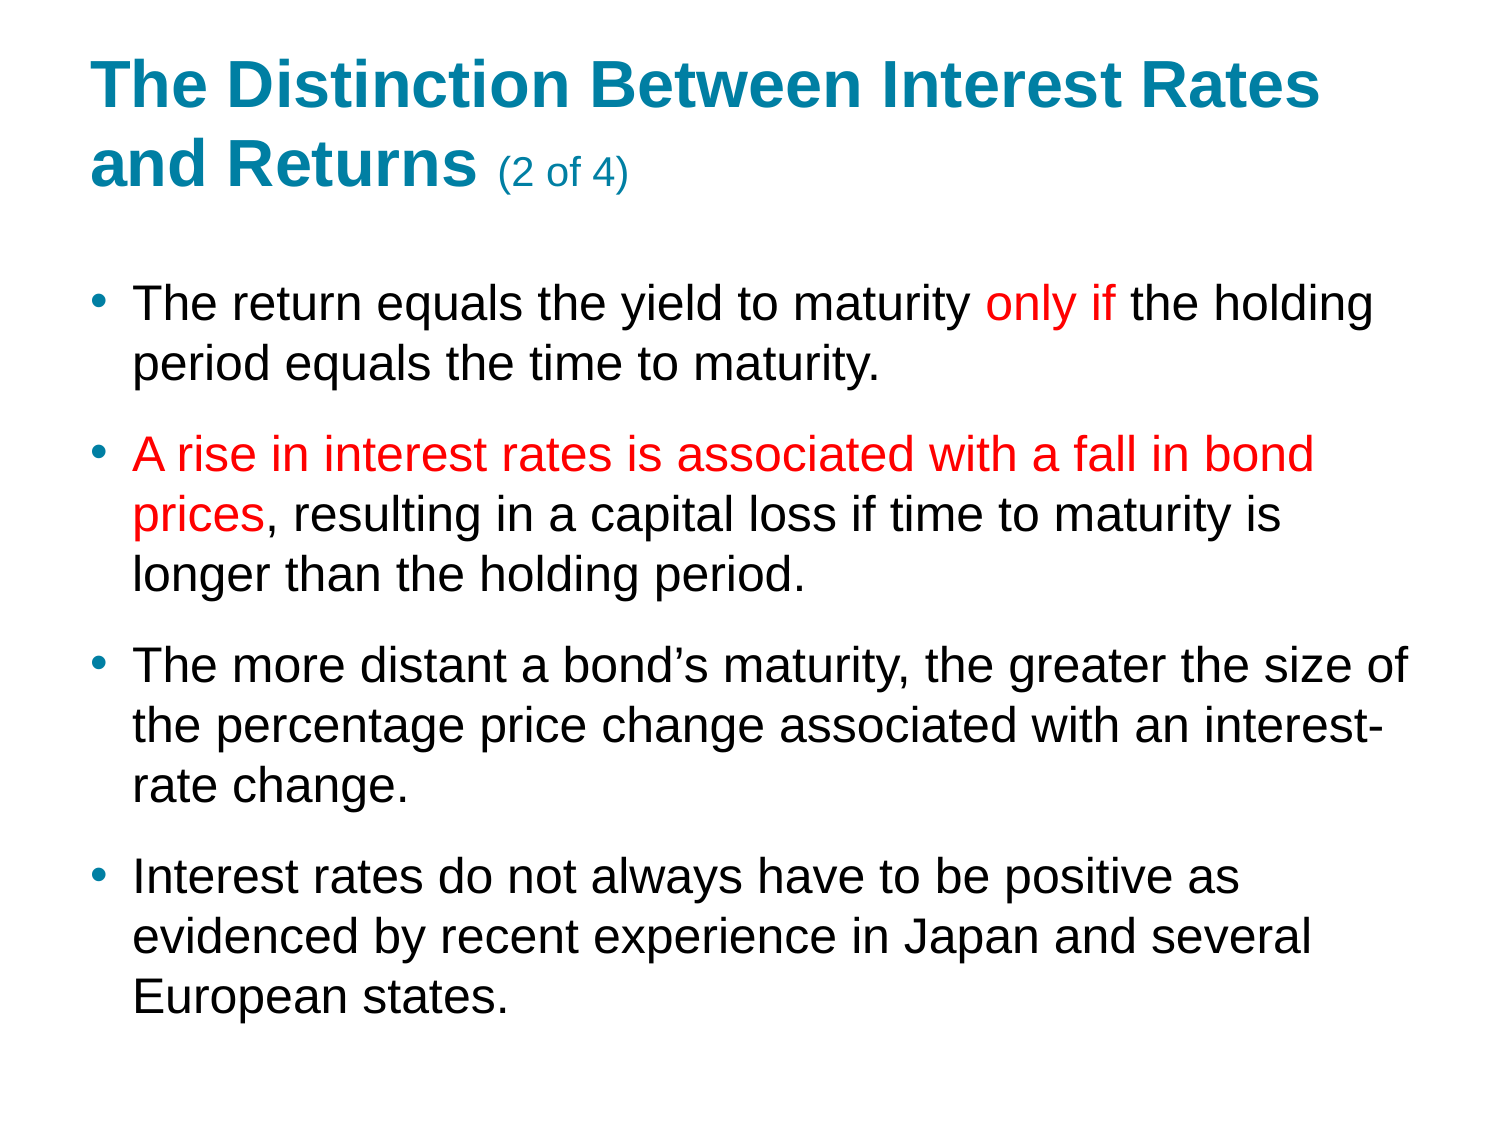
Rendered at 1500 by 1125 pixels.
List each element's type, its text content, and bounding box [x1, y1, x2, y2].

title The Distinction Between Interest Rates and Returns (2 of 4) [75, 35, 1425, 216]
list The return equals the yield to maturity only if the holding period equals the time to maturity. A rise in interest rates is associated with a fall in bond prices, resulting in a capital loss if time to maturity is longer than the holding period. The more distant a bond’s maturity, the greater the size of the percentage price change associated with an interest-rate change. Interest rates do not always have to be positive as evidenced by recent experience in Japan and several European states. [75, 255, 1426, 1036]
